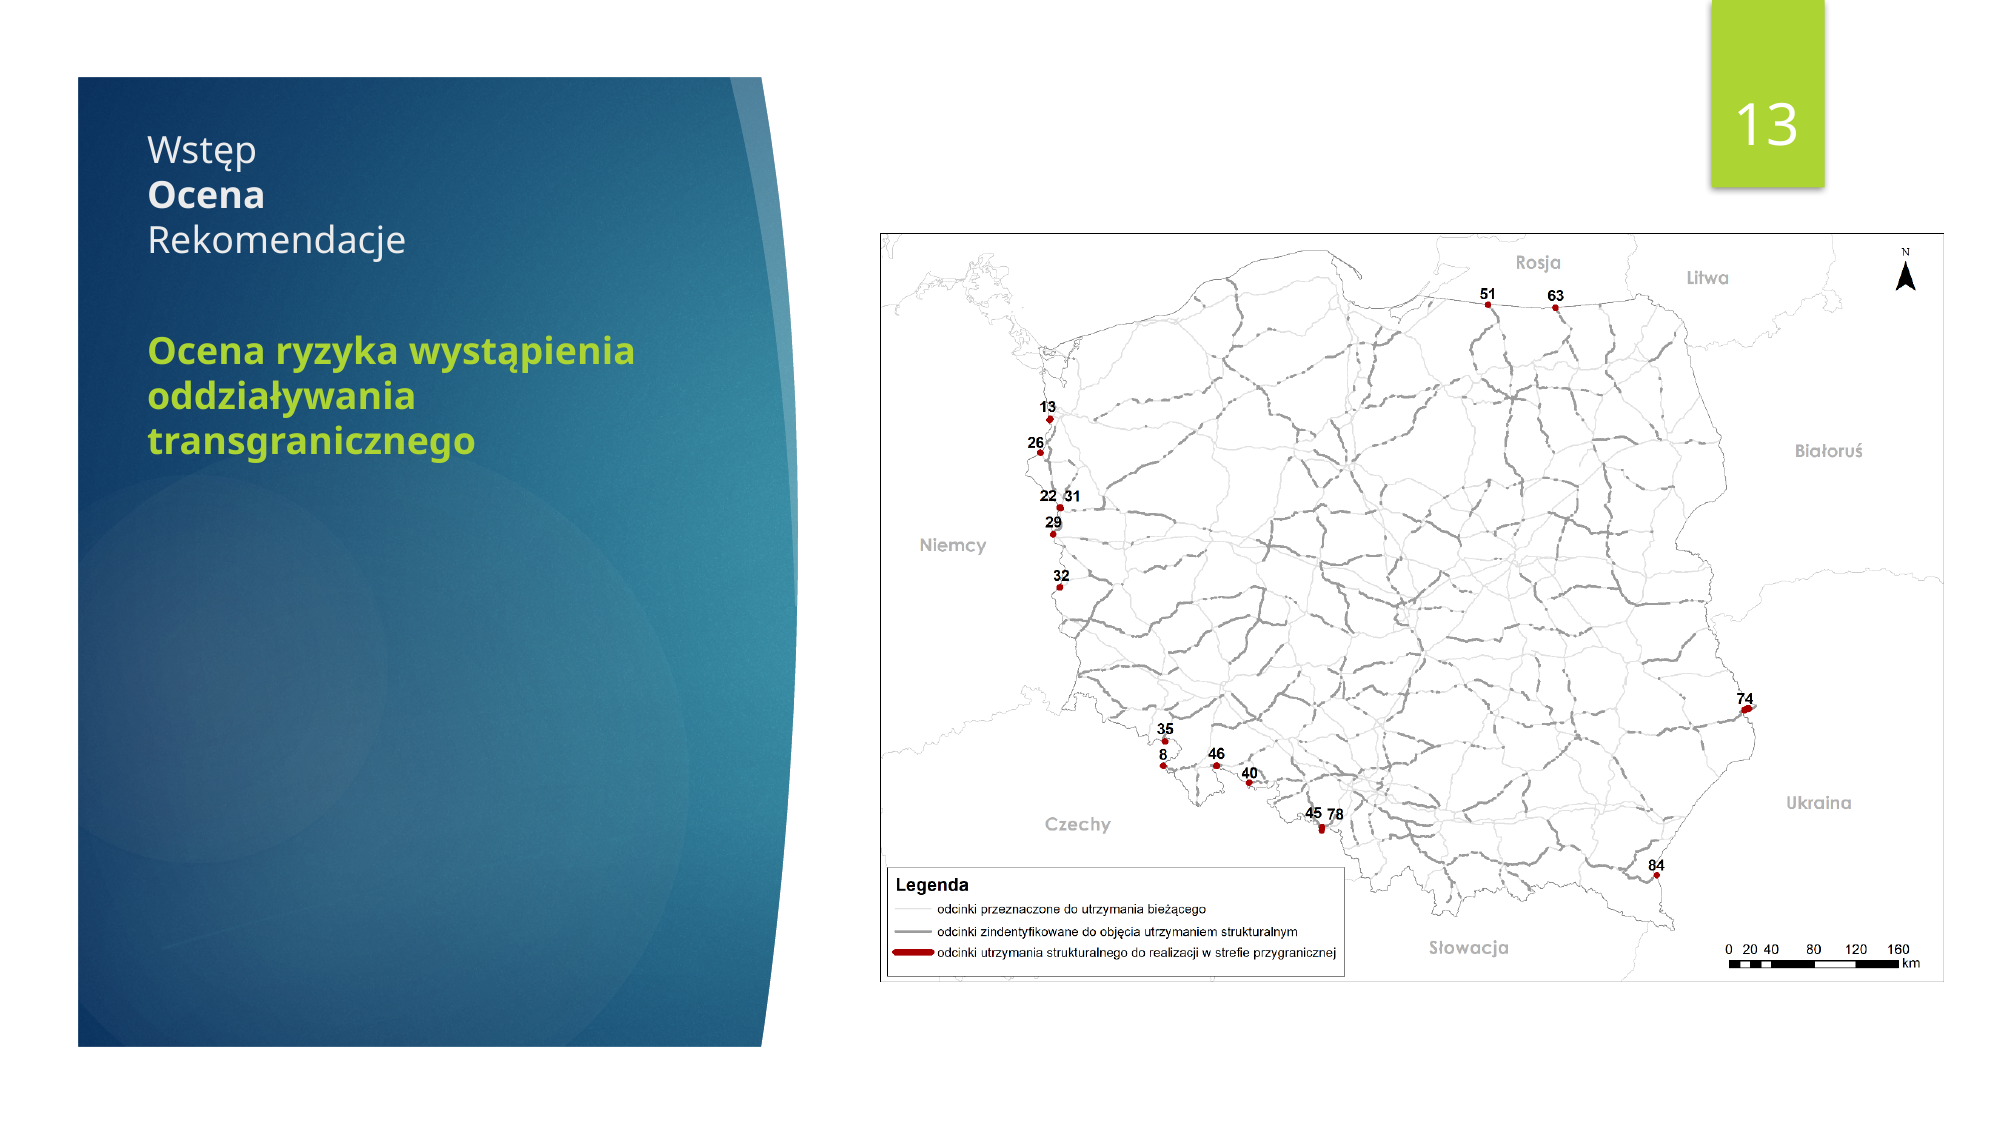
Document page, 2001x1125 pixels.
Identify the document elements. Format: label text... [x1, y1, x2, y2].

text_box Wstęp Ocena Rekomendacje Ocena ryzyka wystąpienia oddziaływania transgranicznego [131, 118, 753, 1012]
picture [880, 233, 1944, 982]
slide_number 13 [1698, 48, 1836, 175]
